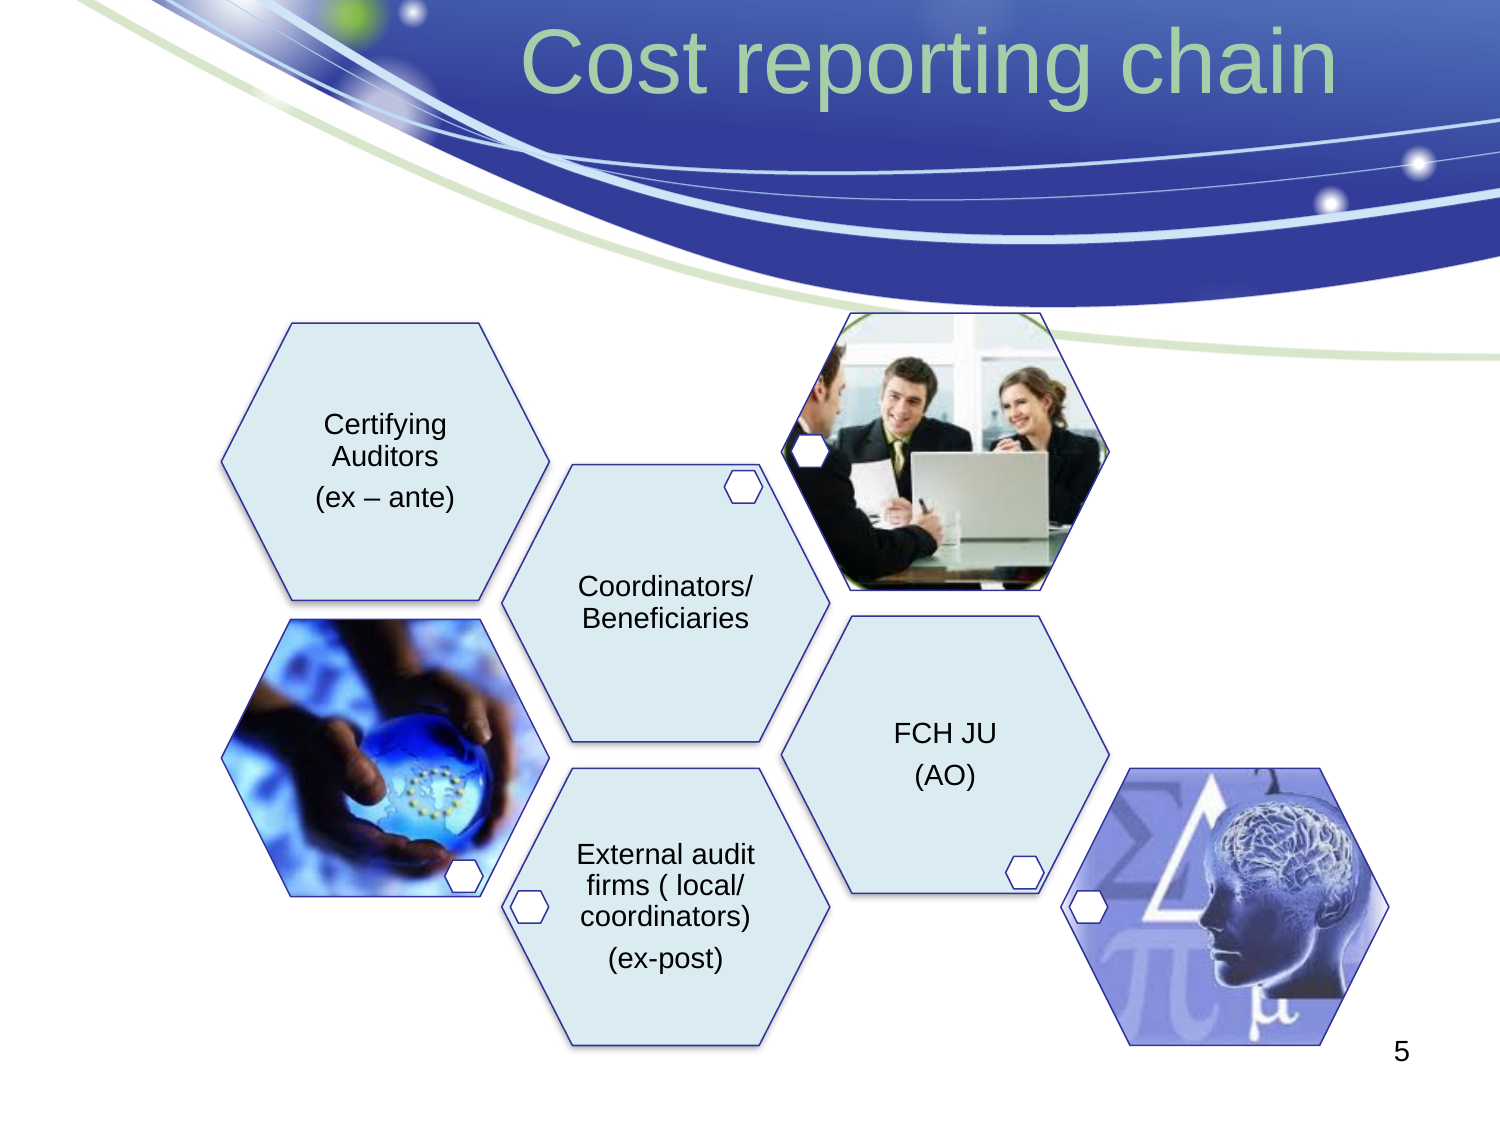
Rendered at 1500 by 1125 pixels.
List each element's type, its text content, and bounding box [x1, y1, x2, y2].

text_box Cost reporting chain [385, 16, 1500, 97]
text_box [221, 312, 1390, 1046]
slide_number 5 [1074, 1024, 1425, 1103]
picture [0, 0, 1500, 1125]
